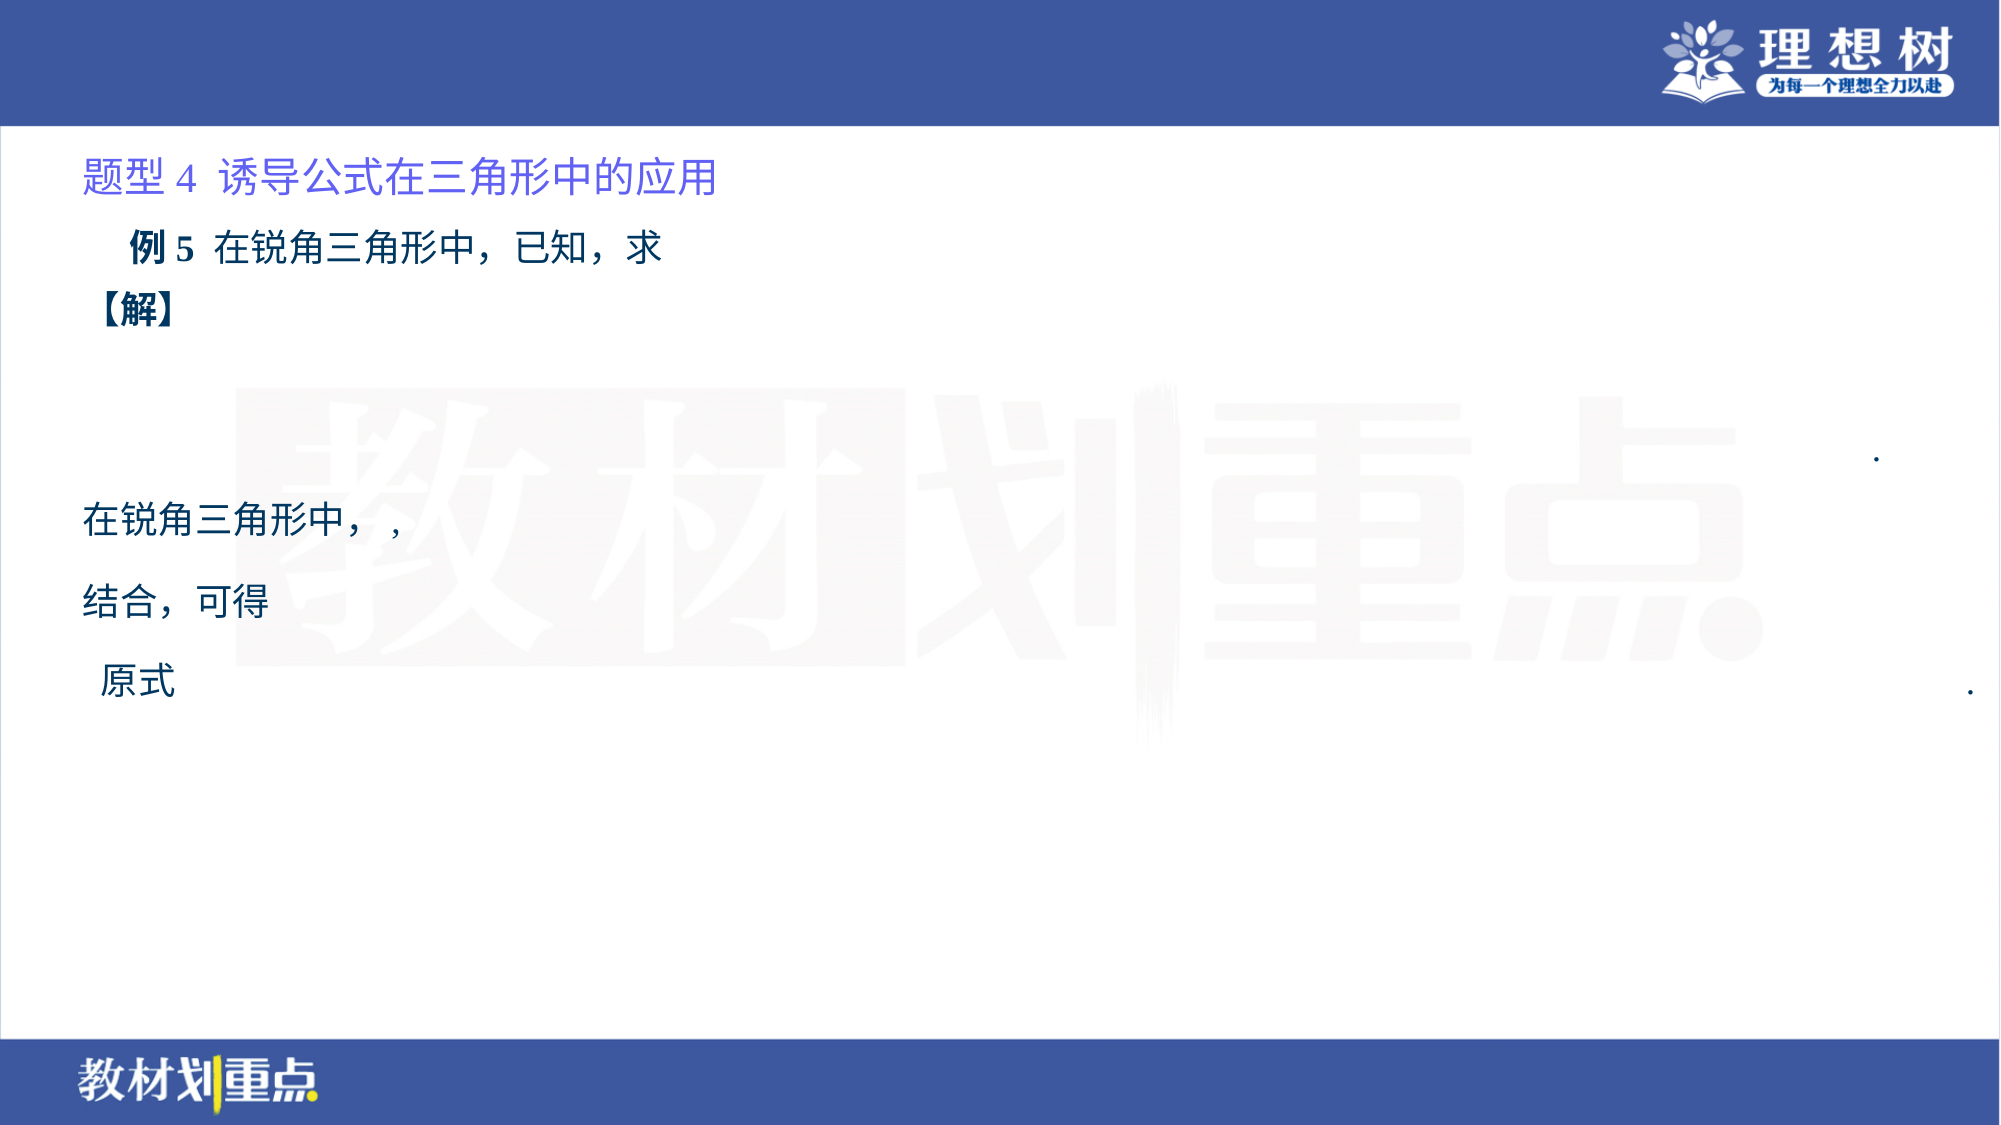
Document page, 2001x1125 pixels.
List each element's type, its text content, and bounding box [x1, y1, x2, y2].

text_box 题型4 诱导公式在三角形中的应用 [82, 129, 1817, 264]
picture [0, 0, 2000, 1125]
